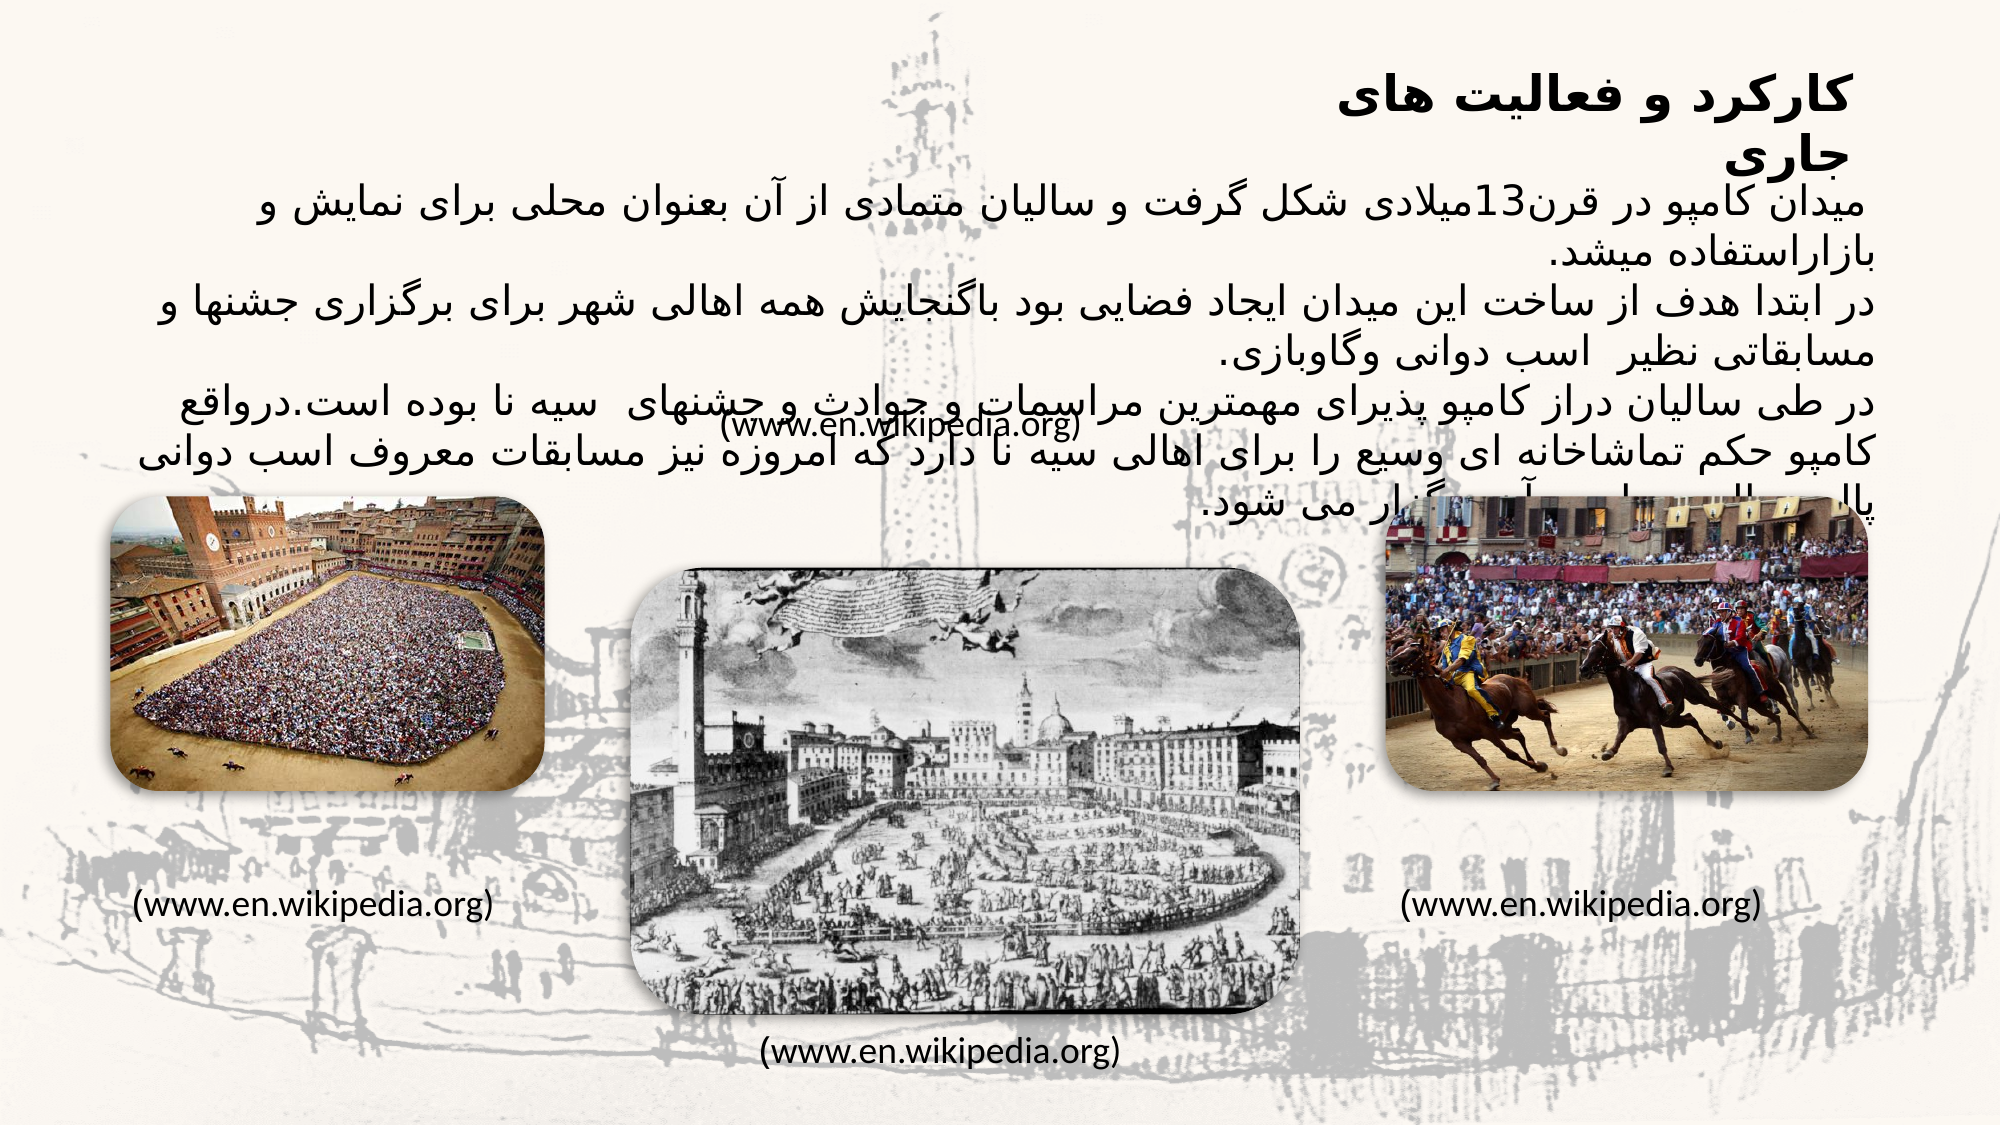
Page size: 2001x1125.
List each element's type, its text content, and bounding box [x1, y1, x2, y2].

picture [110, 496, 545, 792]
picture [630, 567, 1300, 1015]
picture [1385, 496, 1869, 792]
text_box میدان کامپو در قرن13میلادی شکل گرفت و سالیان متمادی از آن بعنوان محلی برای نمایش و بازاراستفاده میشد. در ابتدا هدف از ساخت این میدان ایجاد فضایی بود باگنجایش همه اهالی شهر برای برگزاری جشنها و مسابقاتی نظیر اسب دوانی وگاوبازی. در طی سالیان دراز کامپو پذیرای مهمترین مراسمات و حوادث و جشنهای سیه نا بوده است.درواقع کامپو حکم تماشاخانه ای وسیع را برای اهالی سیه نا دارد که امروزه نیز مسابقات معروف اسب دوانی پالیو سالی دوبار در آن برگزار می شود. [110, 166, 1892, 532]
text_box کارکرد و فعالیت های جاری [1264, 53, 1869, 166]
text_box (www.en.wikipedia.org) [117, 871, 630, 977]
text_box (www.en.wikipedia.org) [1385, 871, 1906, 977]
text_box (www.en.wikipedia.org) [705, 391, 1225, 496]
text_box (www.en.wikipedia.org) [744, 1018, 1265, 1124]
